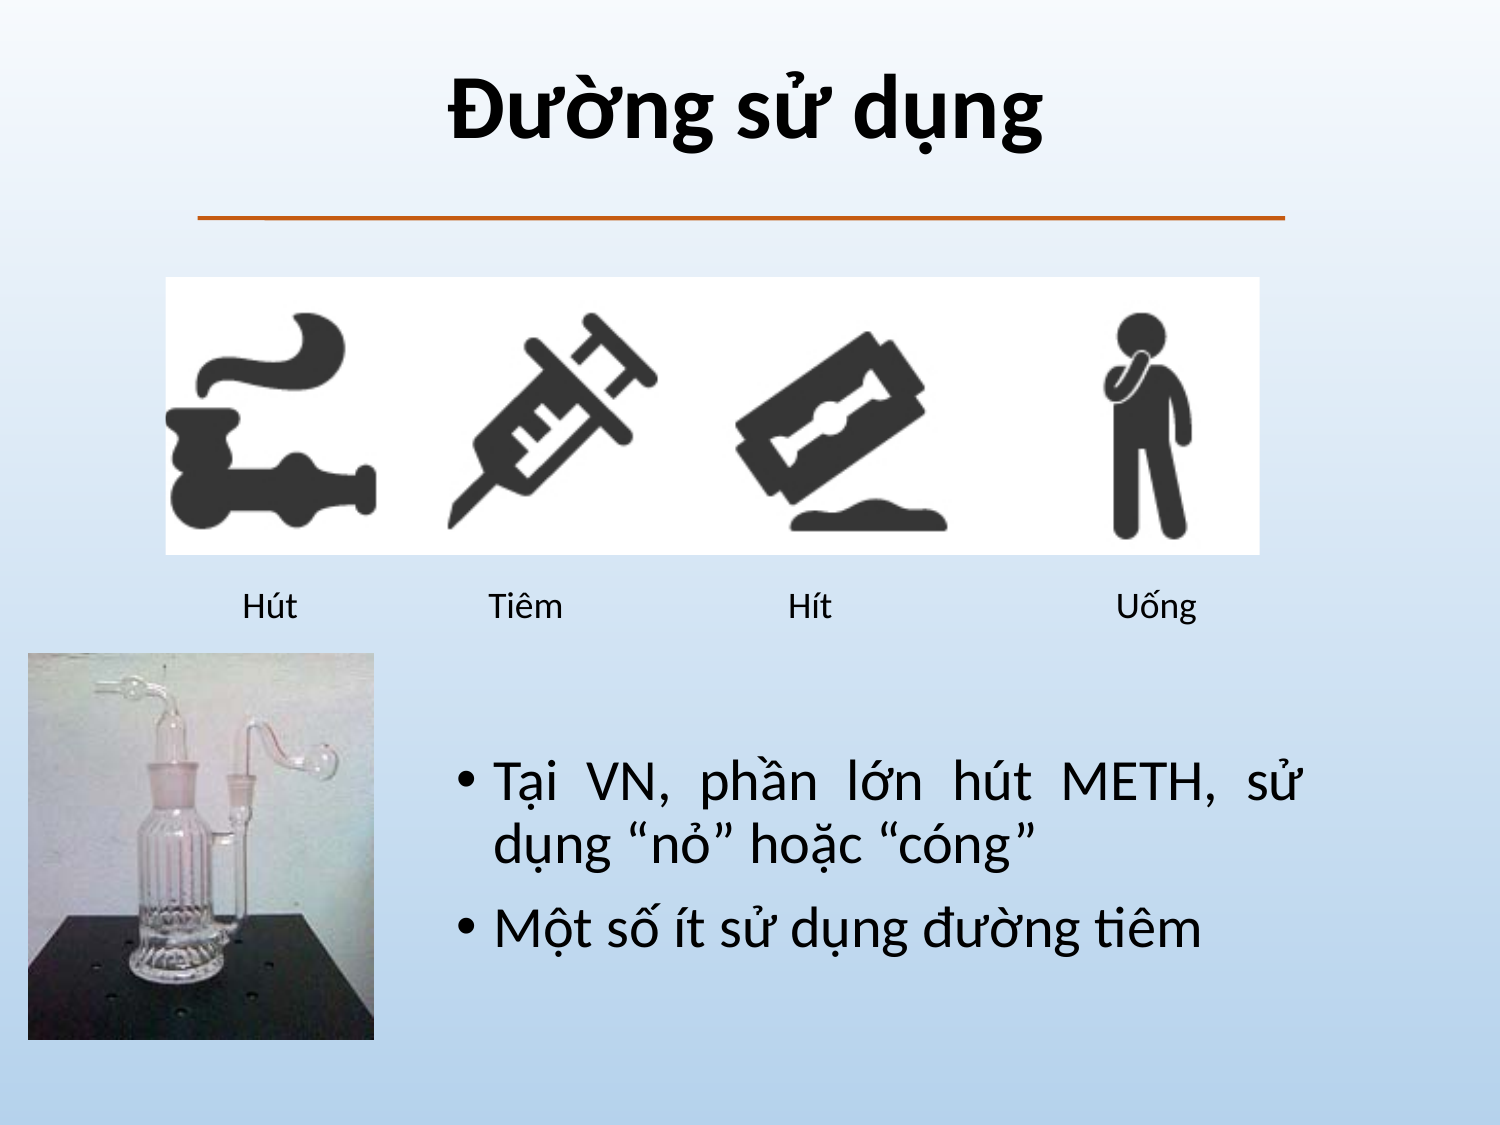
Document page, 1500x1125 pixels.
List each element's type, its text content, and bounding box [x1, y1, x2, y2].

text_box Hút [227, 573, 336, 635]
text_box Hít [773, 573, 882, 635]
list Tại VN, phần lớn hút METH, sử dụng “nỏ” hoặc “cóng” Một số ít sử dụng đường tiêm [440, 742, 1320, 1006]
text_box Tiêm [473, 573, 582, 635]
text_box Uống [1101, 573, 1234, 635]
title Đường sử dụng [55, 0, 1436, 219]
picture [28, 653, 374, 1040]
picture [165, 277, 1260, 555]
